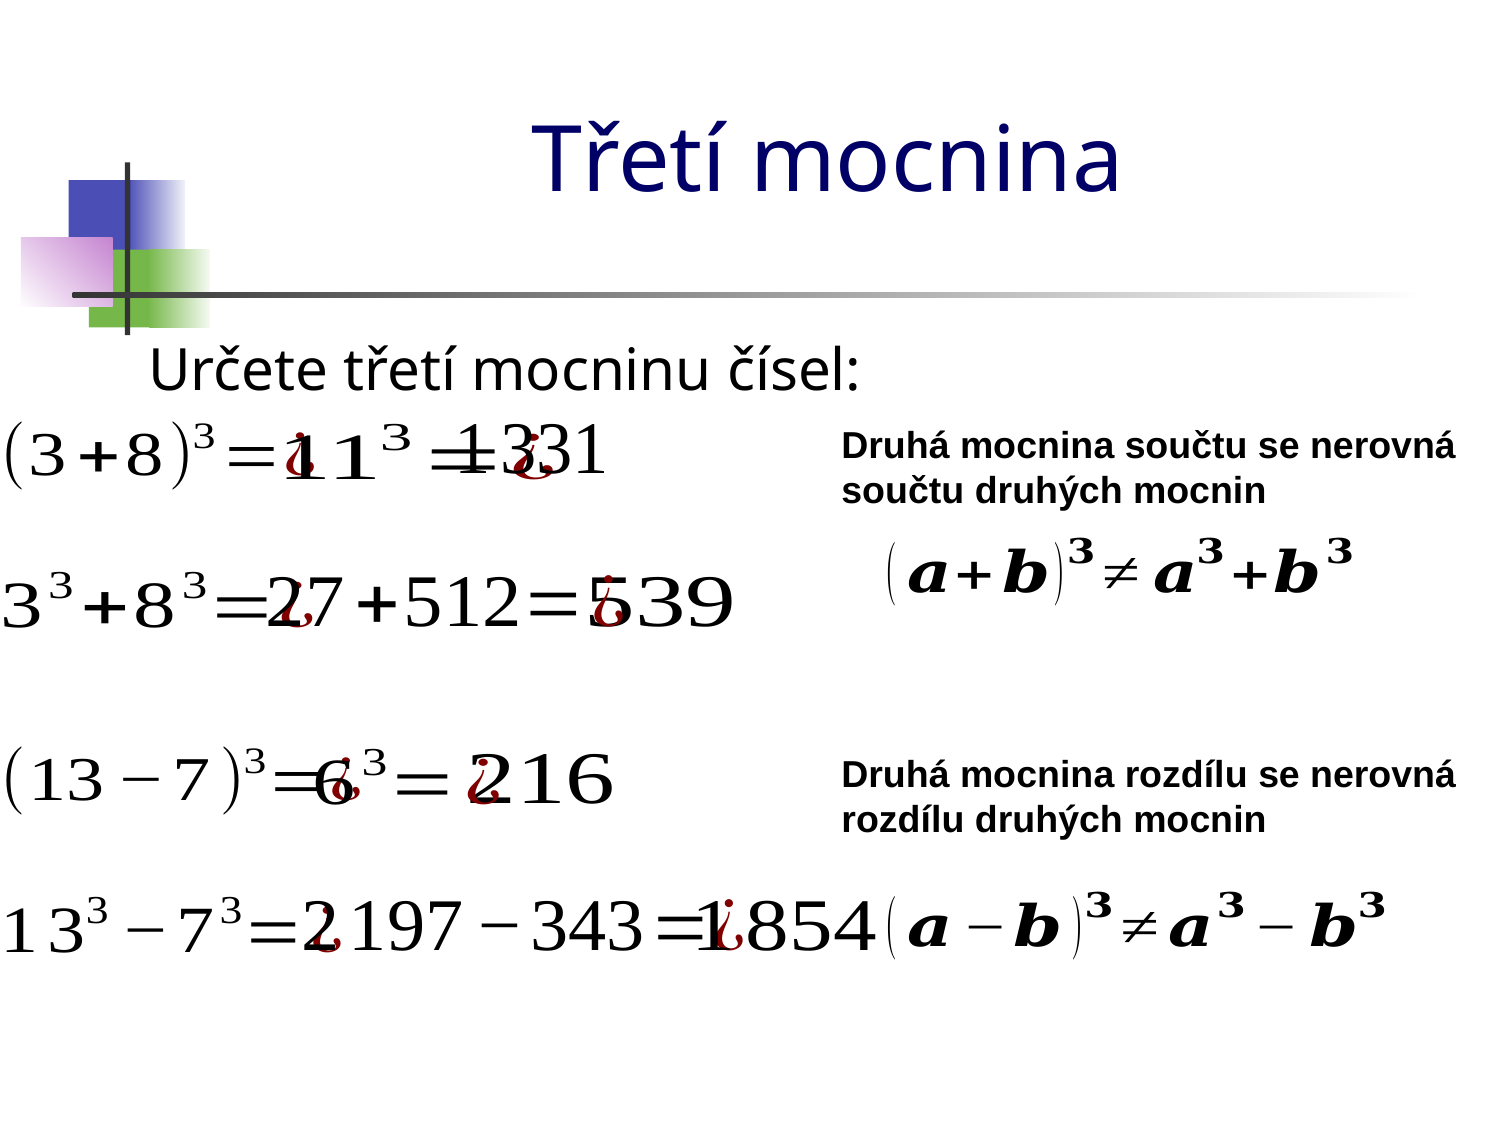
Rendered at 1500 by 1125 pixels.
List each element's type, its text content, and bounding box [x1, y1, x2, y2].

text_box Druhá mocnina rozdílu se nerovná rozdílu druhých mocnin [826, 742, 1500, 848]
title Třetí mocnina [188, 34, 1468, 276]
list Určete třetí mocninu čísel: [117, 324, 1028, 408]
text_box Druhá mocnina součtu se nerovná součtu druhých mocnin [826, 413, 1500, 519]
